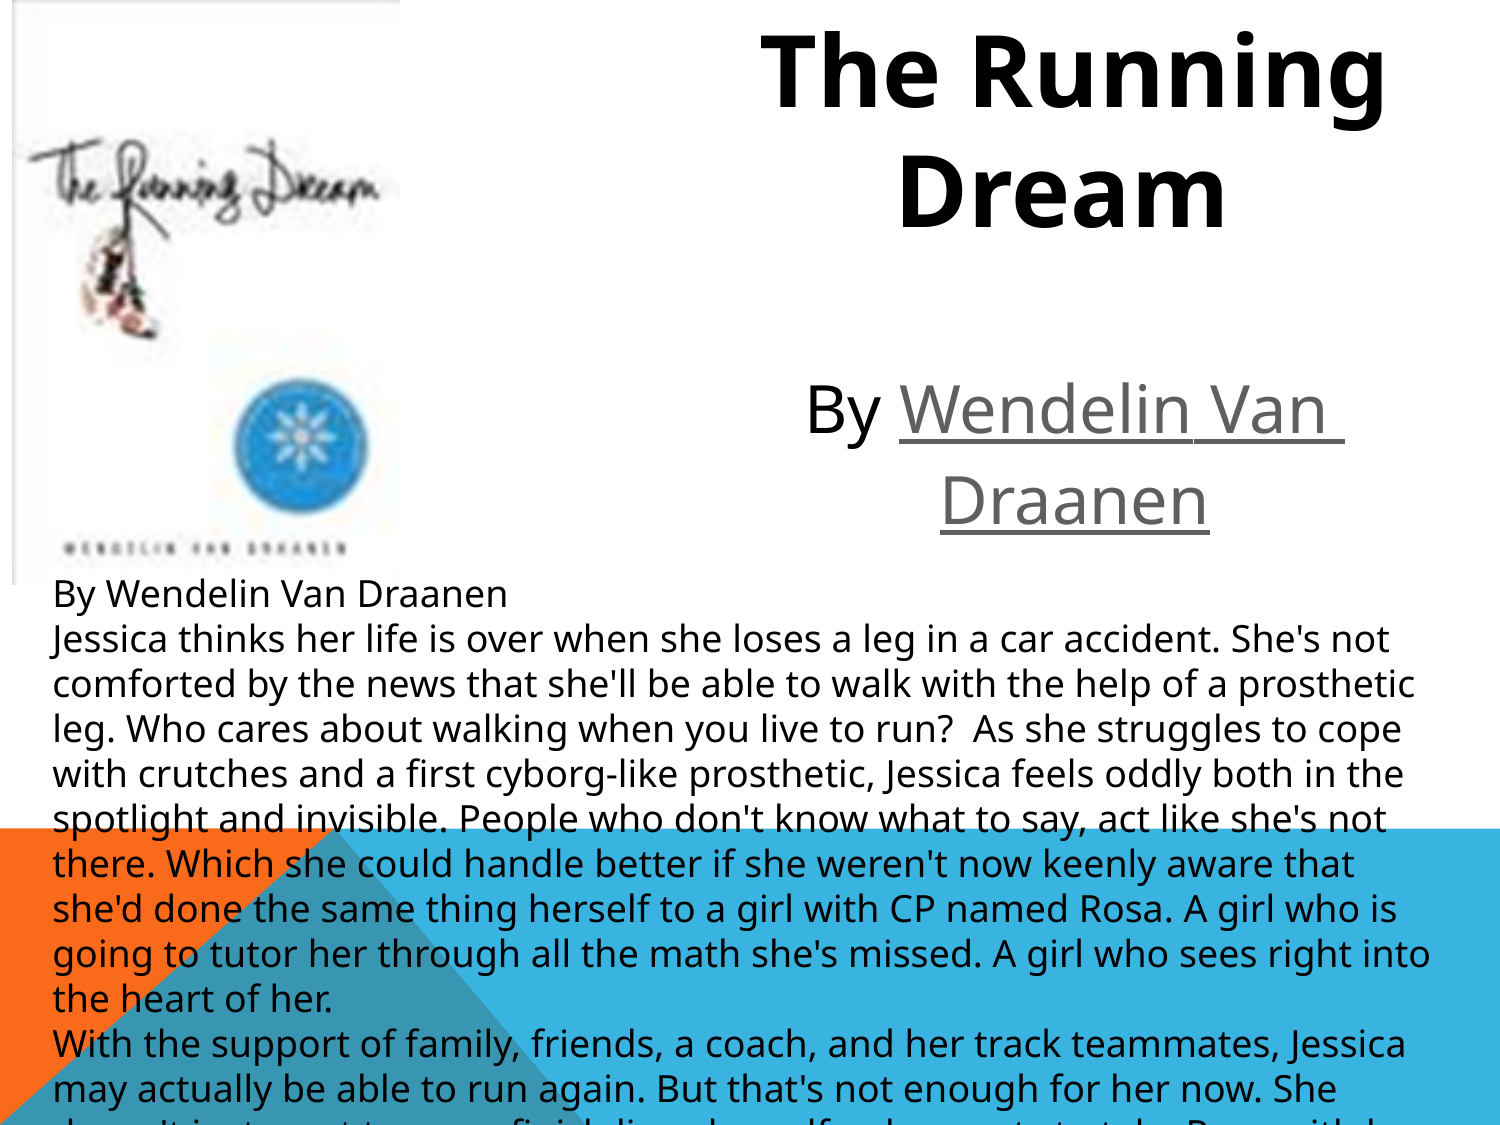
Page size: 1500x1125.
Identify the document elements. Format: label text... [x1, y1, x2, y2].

picture [12, 0, 401, 586]
text_box The Running Dream By Wendelin Van Draanen [737, 0, 1413, 562]
text_box By Wendelin Van Draanen Jessica thinks her life is over when she loses a leg in a car accident. She's not comforted by the news that she'll be able to walk with the help of a prosthetic leg. Who cares about walking when you live to run? As she struggles to cope with crutches and a first cyborg-like prosthetic, Jessica feels oddly both in the spotlight and invisible. People who don't know what to say, act like she's not there. Which she could handle better if she weren't now keenly aware that she'd done the same thing herself to a girl with CP named Rosa. A girl who is going to tutor her through all the math she's missed. A girl who sees right into the heart of her. With the support of family, friends, a coach, and her track teammates, Jessica may actually be able to run again. But that's not enough for her now. She doesn't just want to cross finish lines herself—she wants to take Rosa with her. [37, 562, 1463, 1125]
